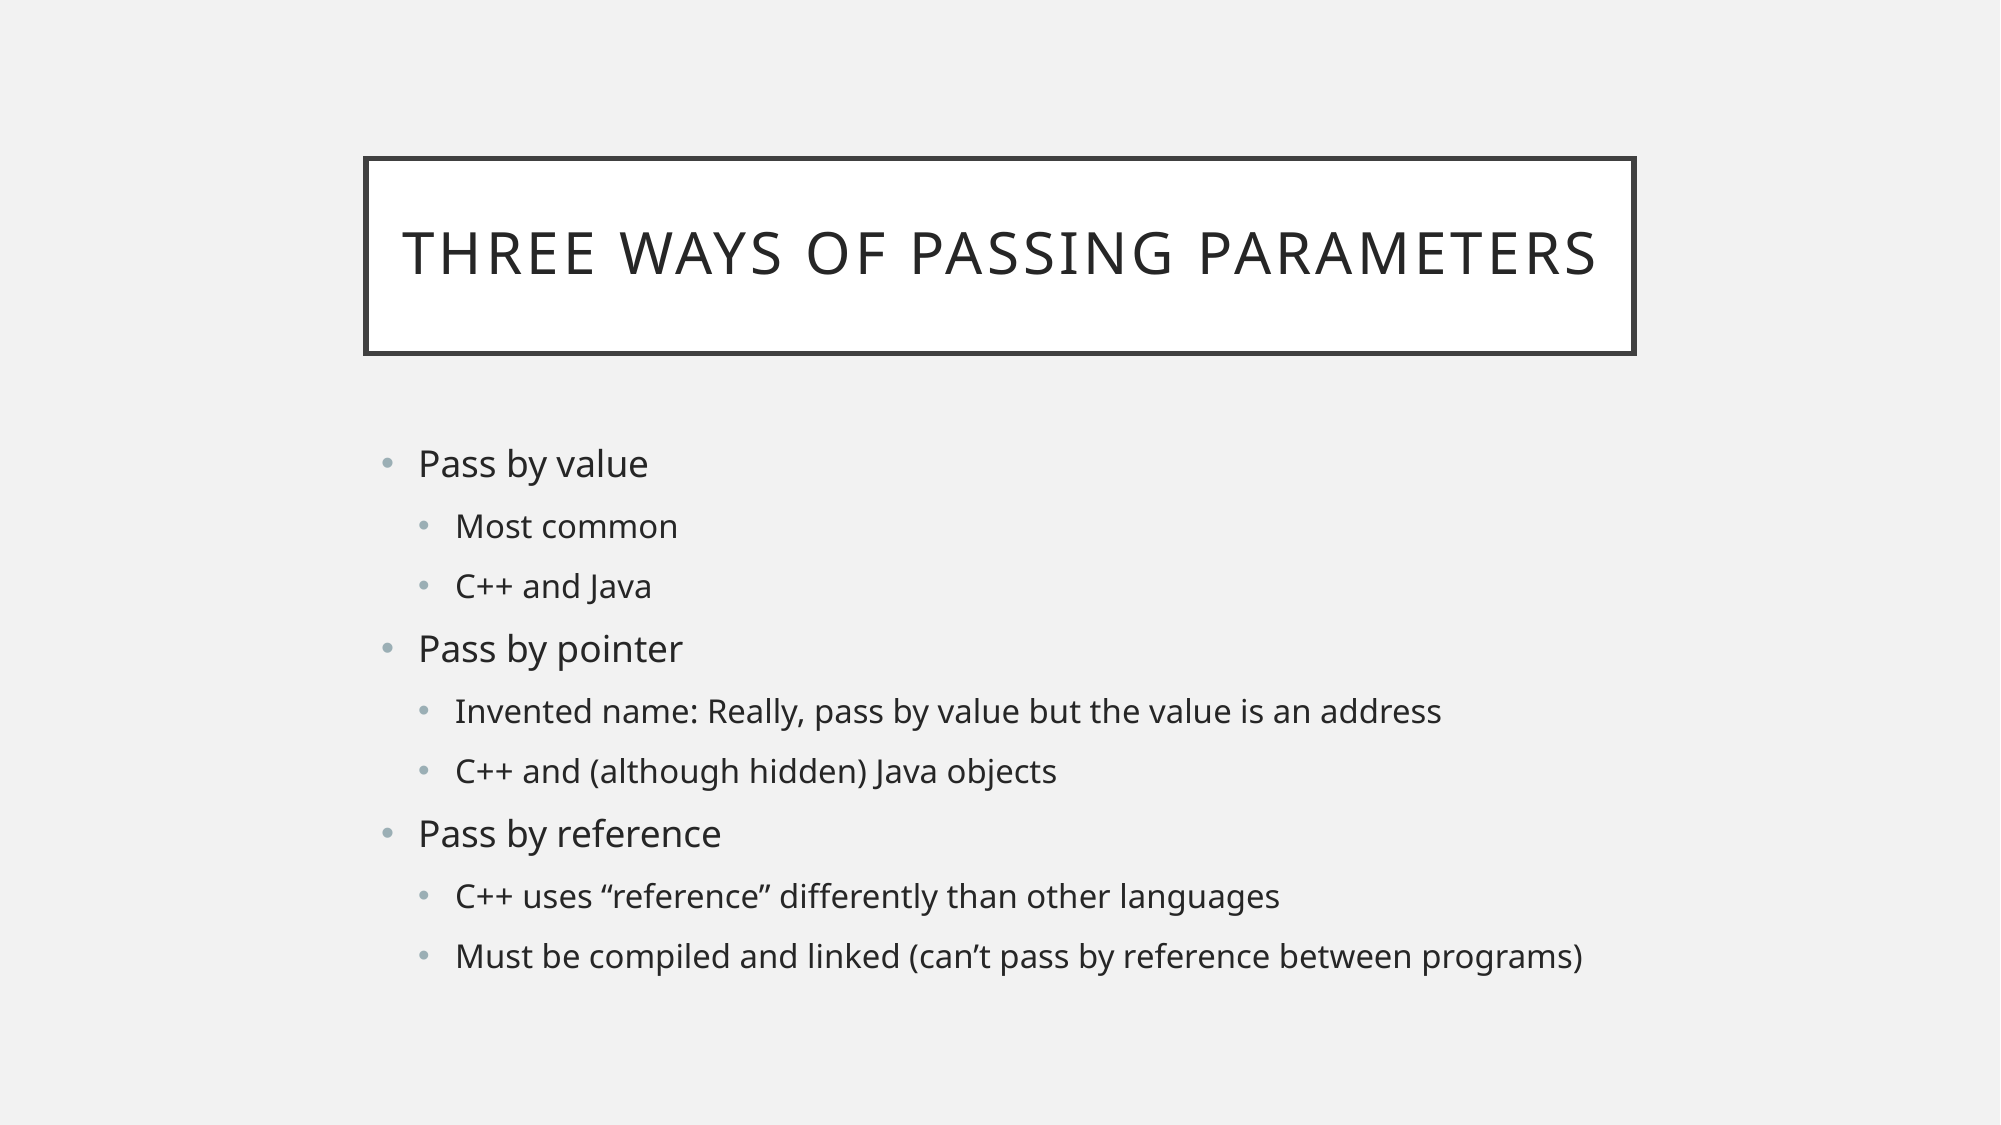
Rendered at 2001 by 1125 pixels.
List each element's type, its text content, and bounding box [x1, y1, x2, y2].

list Pass by value Most common C++ and Java Pass by pointer Invented name: Really, pass by value but the value is an address C++ and (although hidden) Java objects Pass by reference C++ uses “reference” differently than other languages Must be compiled and linked (can’t pass by reference between programs) [366, 432, 1634, 988]
title Three Ways of passing Parameters [363, 156, 1637, 356]
